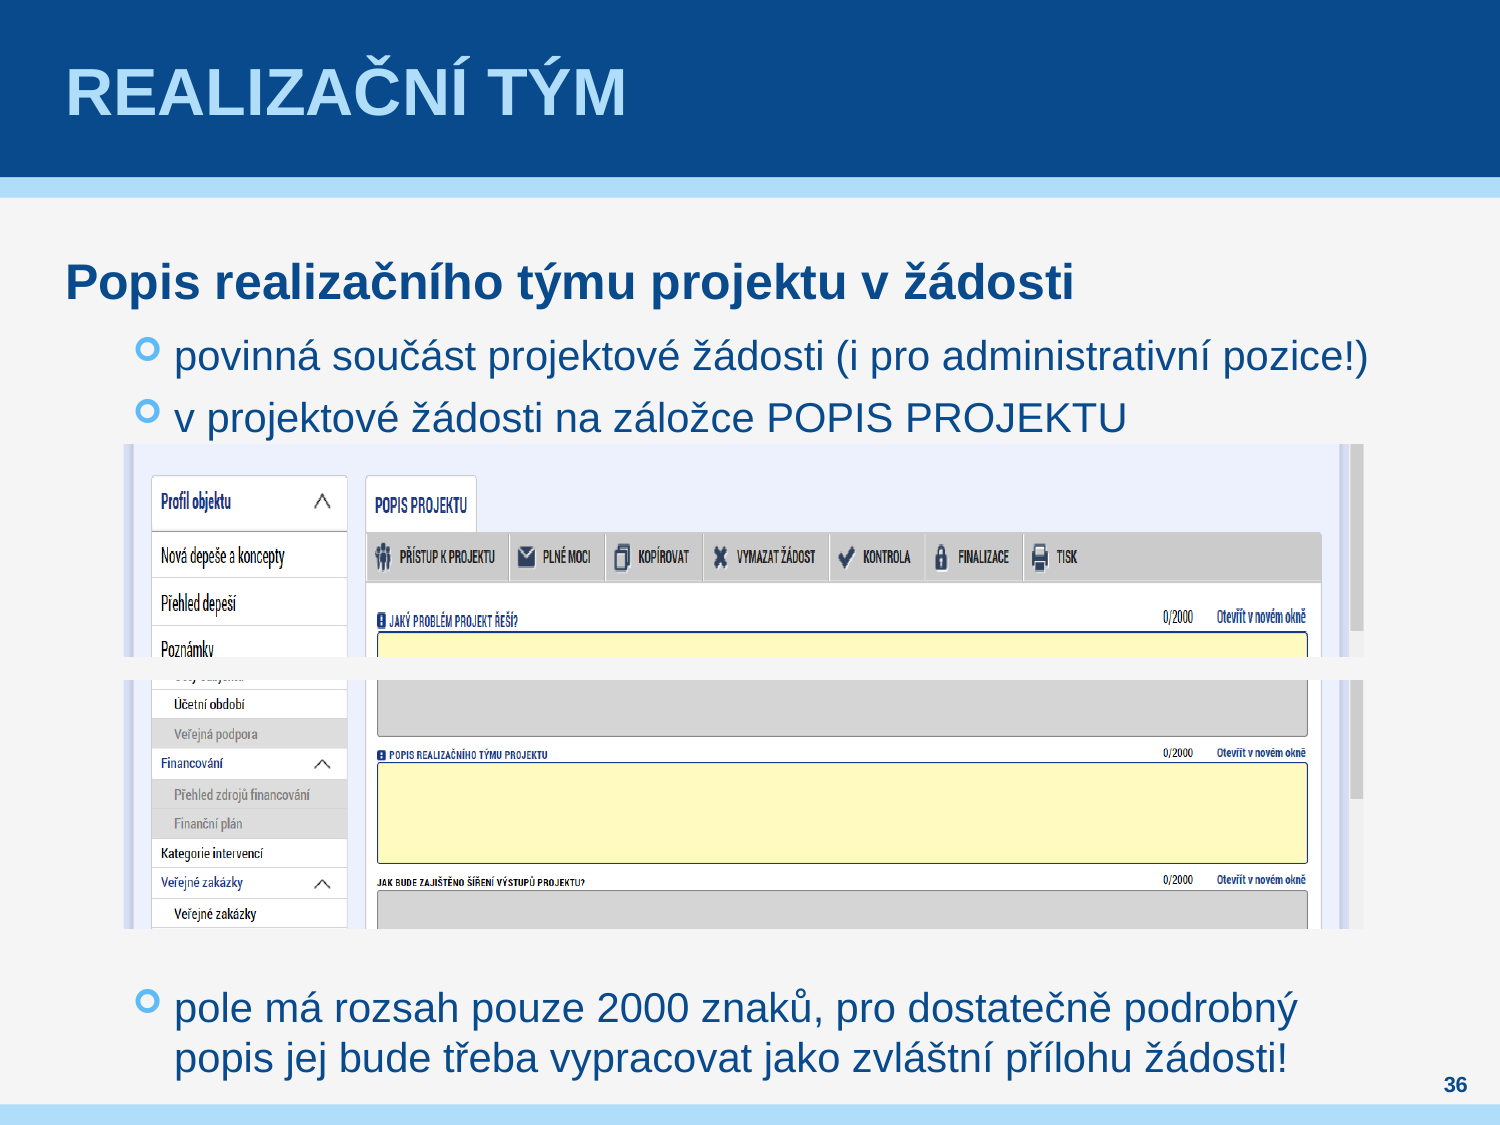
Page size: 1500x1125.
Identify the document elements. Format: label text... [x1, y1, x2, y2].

picture [123, 444, 1365, 658]
slide_number 36 [1417, 1068, 1495, 1099]
list Popis realizačního týmu projektu v žádosti povinná součást projektové žádosti (i pro administrativní pozice!) v projektové žádosti na záložce POPIS PROJEKTU pole má rozsah pouze 2000 znaků, pro dostatečně podrobný popis jej bude třeba vypracovat jako zvláštní přílohu žádosti! [64, 231, 1388, 1071]
picture [123, 680, 1364, 929]
title realizační tým [59, 0, 1441, 178]
